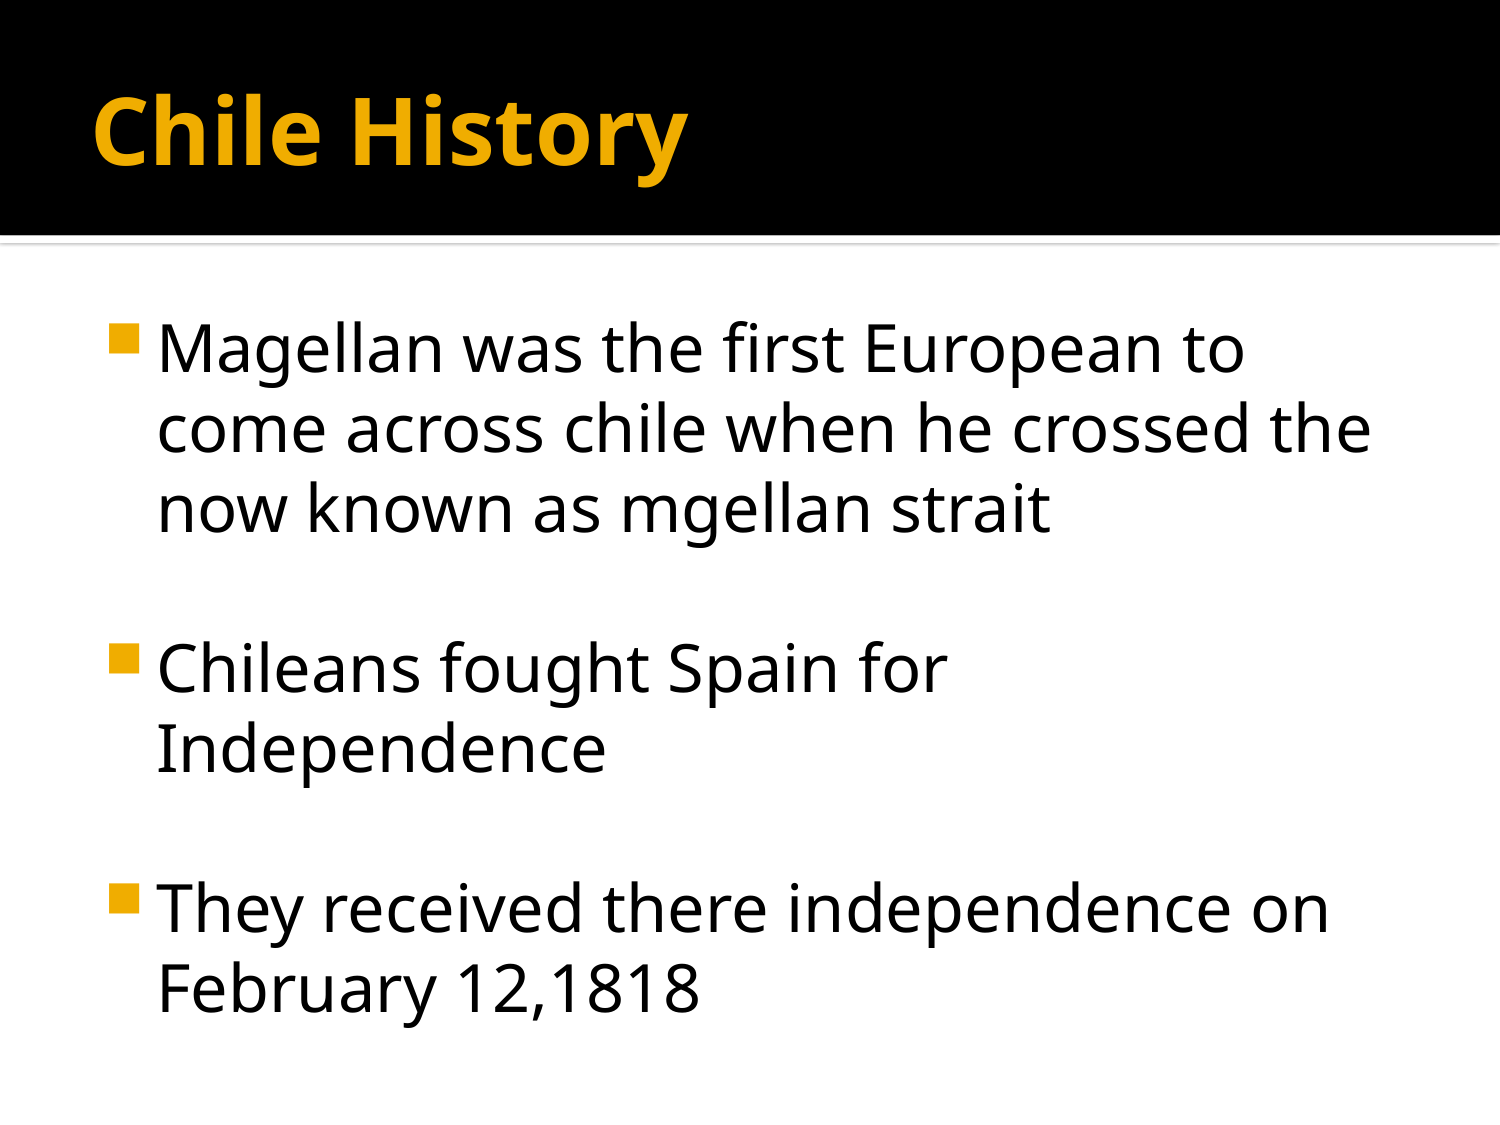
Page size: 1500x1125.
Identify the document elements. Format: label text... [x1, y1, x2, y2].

title Chile History [75, 25, 1425, 231]
list Magellan was the first European to come across chile when he crossed the now known as mgellan strait Chileans fought Spain for Independence They received there independence on February 12,1818 [75, 291, 1425, 1050]
